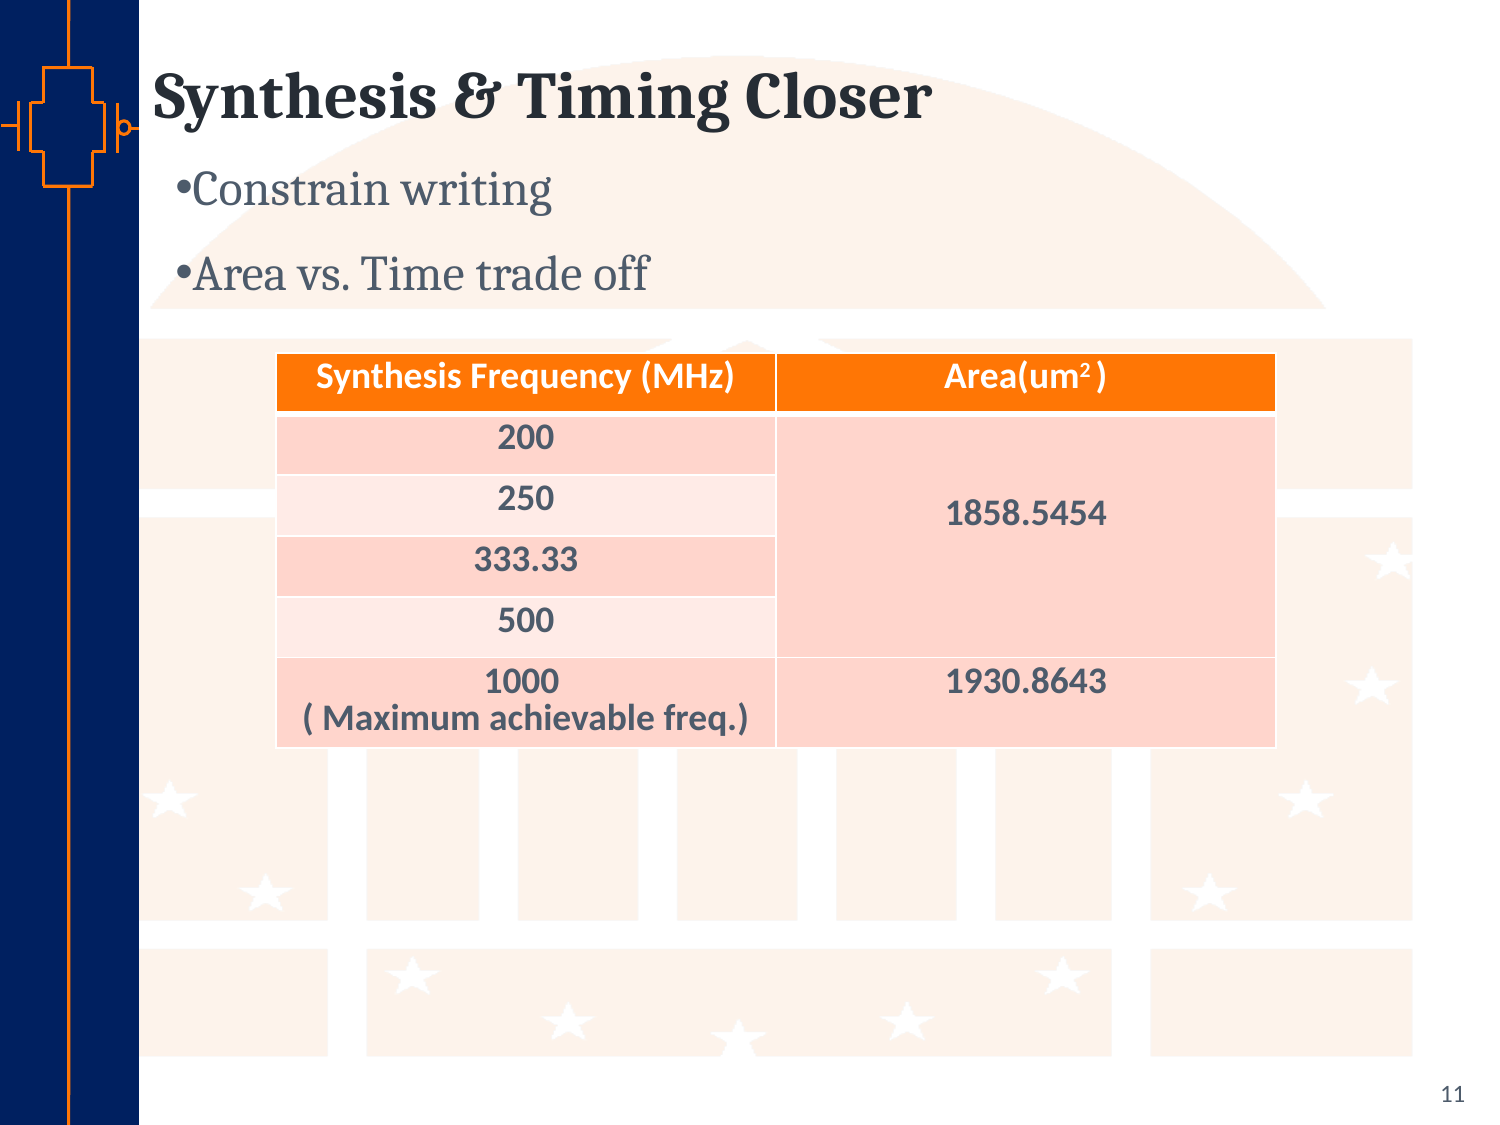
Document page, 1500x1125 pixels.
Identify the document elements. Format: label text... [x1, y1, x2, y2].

table_cell 200 [277, 417, 775, 474]
slide_number 11 [1425, 1062, 1488, 1123]
table_cell 1930.8643 [777, 658, 1275, 747]
title Synthesis & Timing Closer [139, 0, 1500, 140]
table_cell 333.33 [277, 537, 775, 596]
table_cell 1858.5454 [777, 417, 1275, 657]
table_header Area(um2 ) [777, 354, 1275, 411]
list Constrain writing Area vs. Time trade off [160, 148, 1472, 1054]
table_cell 1000 ( Maximum achievable freq.) [277, 658, 775, 747]
table_header Synthesis Frequency (MHz) [277, 354, 775, 411]
table_cell 250 [277, 476, 775, 535]
table_cell 500 [277, 598, 775, 657]
